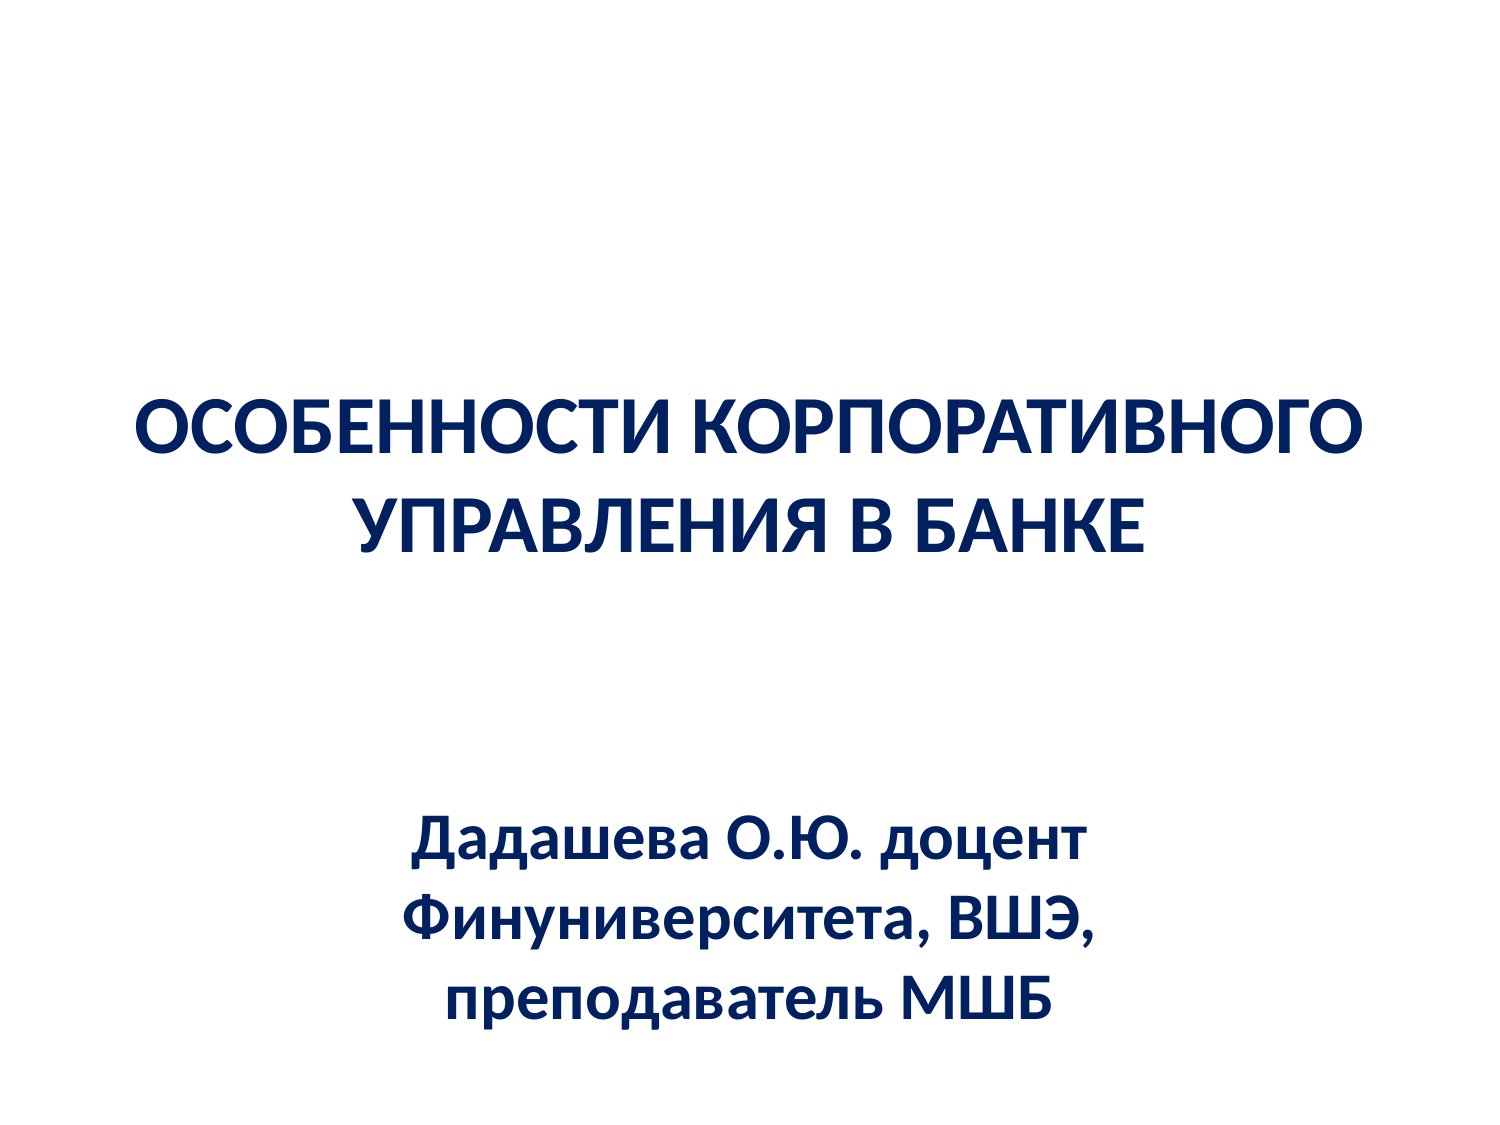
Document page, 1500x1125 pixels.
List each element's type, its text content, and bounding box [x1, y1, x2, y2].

title ОСОБЕННОСТИ КОРПОРАТИВНОГО УПРАВЛЕНИЯ В БАНКЕ [112, 349, 1388, 591]
subtitle Дадашева О.Ю. доцент Финуниверситета, ВШЭ, преподаватель МШБ [225, 785, 1275, 1079]
